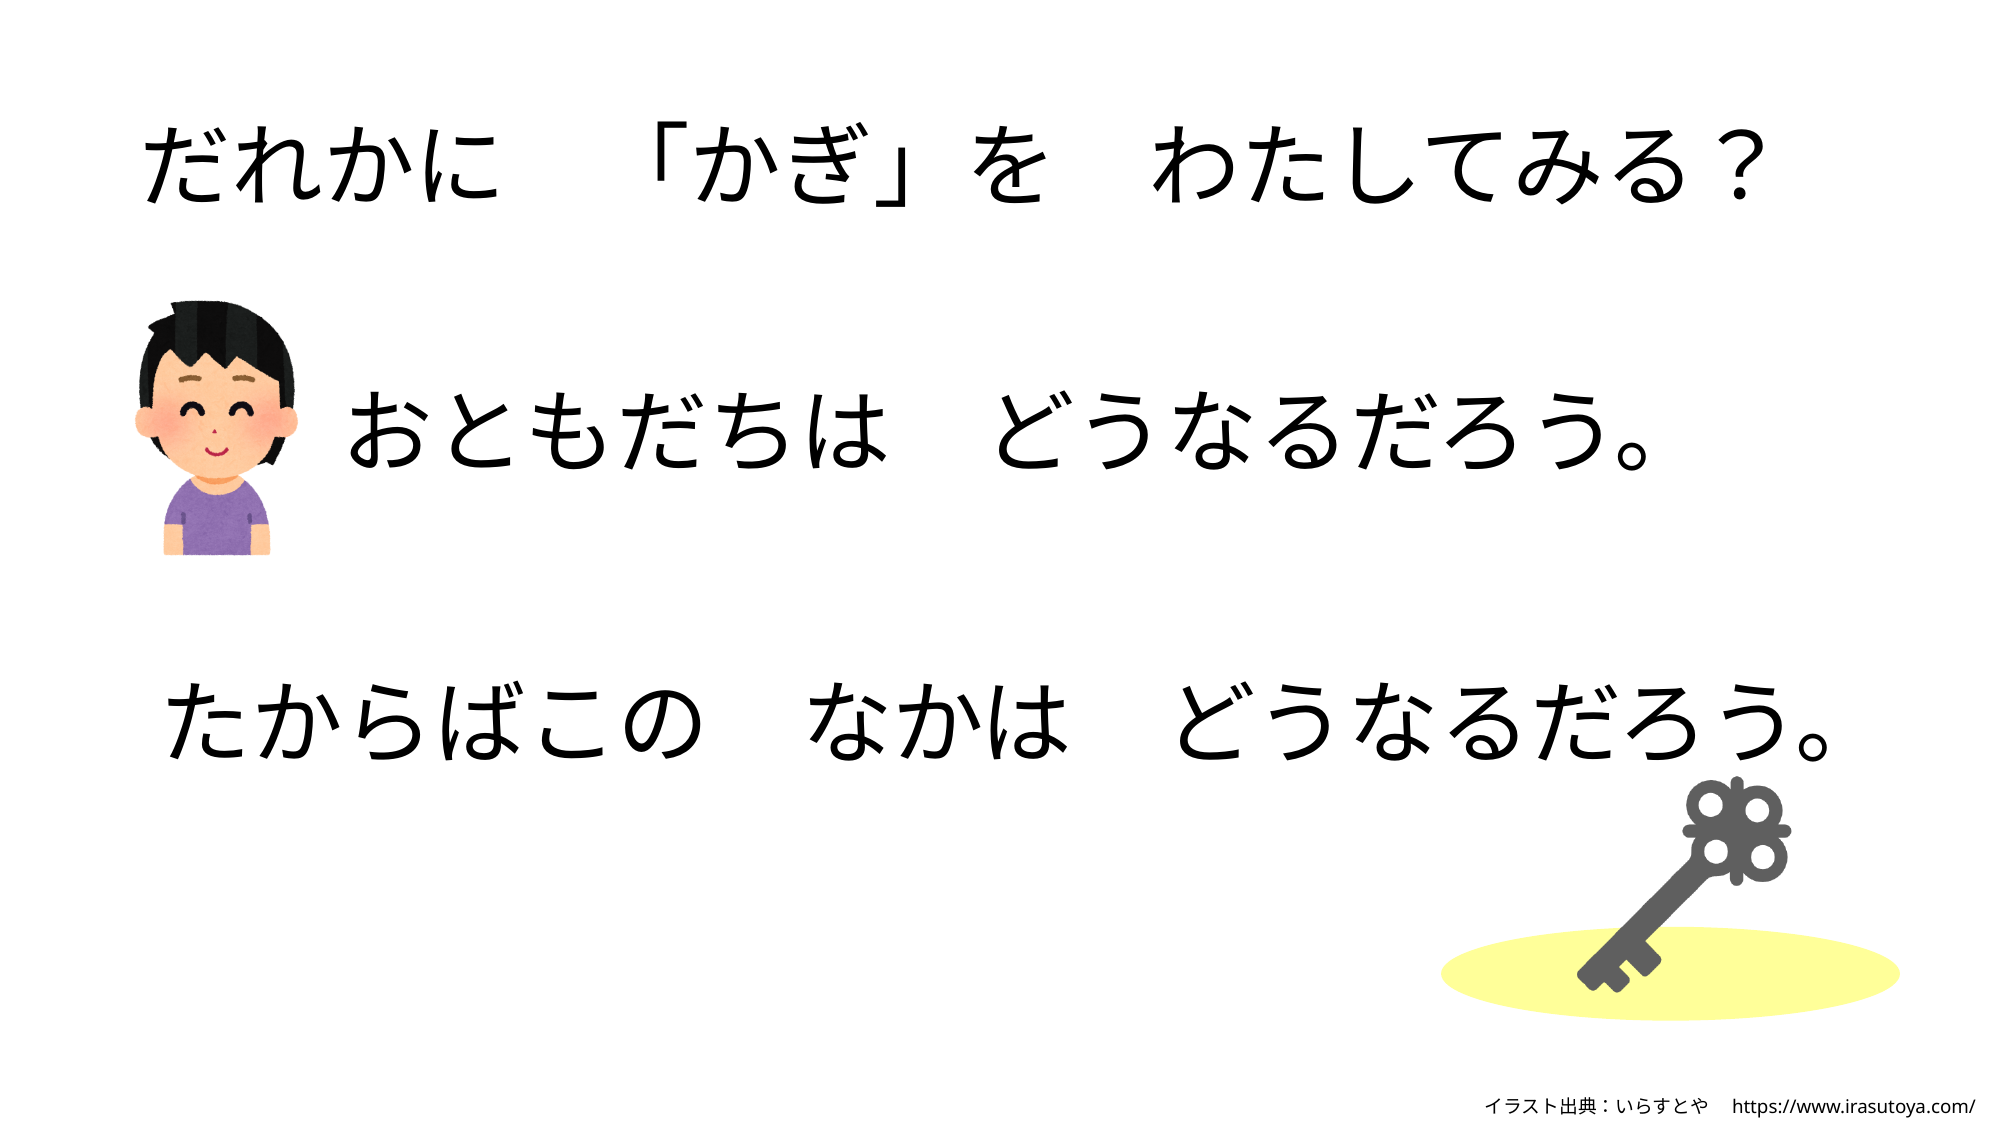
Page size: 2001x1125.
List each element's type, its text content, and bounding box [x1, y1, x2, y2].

text_box [1439, 931, 1902, 1023]
text_box イラスト出典：いらすとや https://www.irasutoya.com/ [1469, 1087, 2000, 1125]
text_box だれかに 「かぎ」を わたしてみる？ [124, 100, 1940, 226]
picture [124, 268, 309, 563]
text_box おともだちは どうなるだろう。 [326, 366, 1831, 492]
picture [1558, 758, 1812, 1012]
text_box たからばこの なかは どうなるだろう。 [144, 657, 1900, 783]
